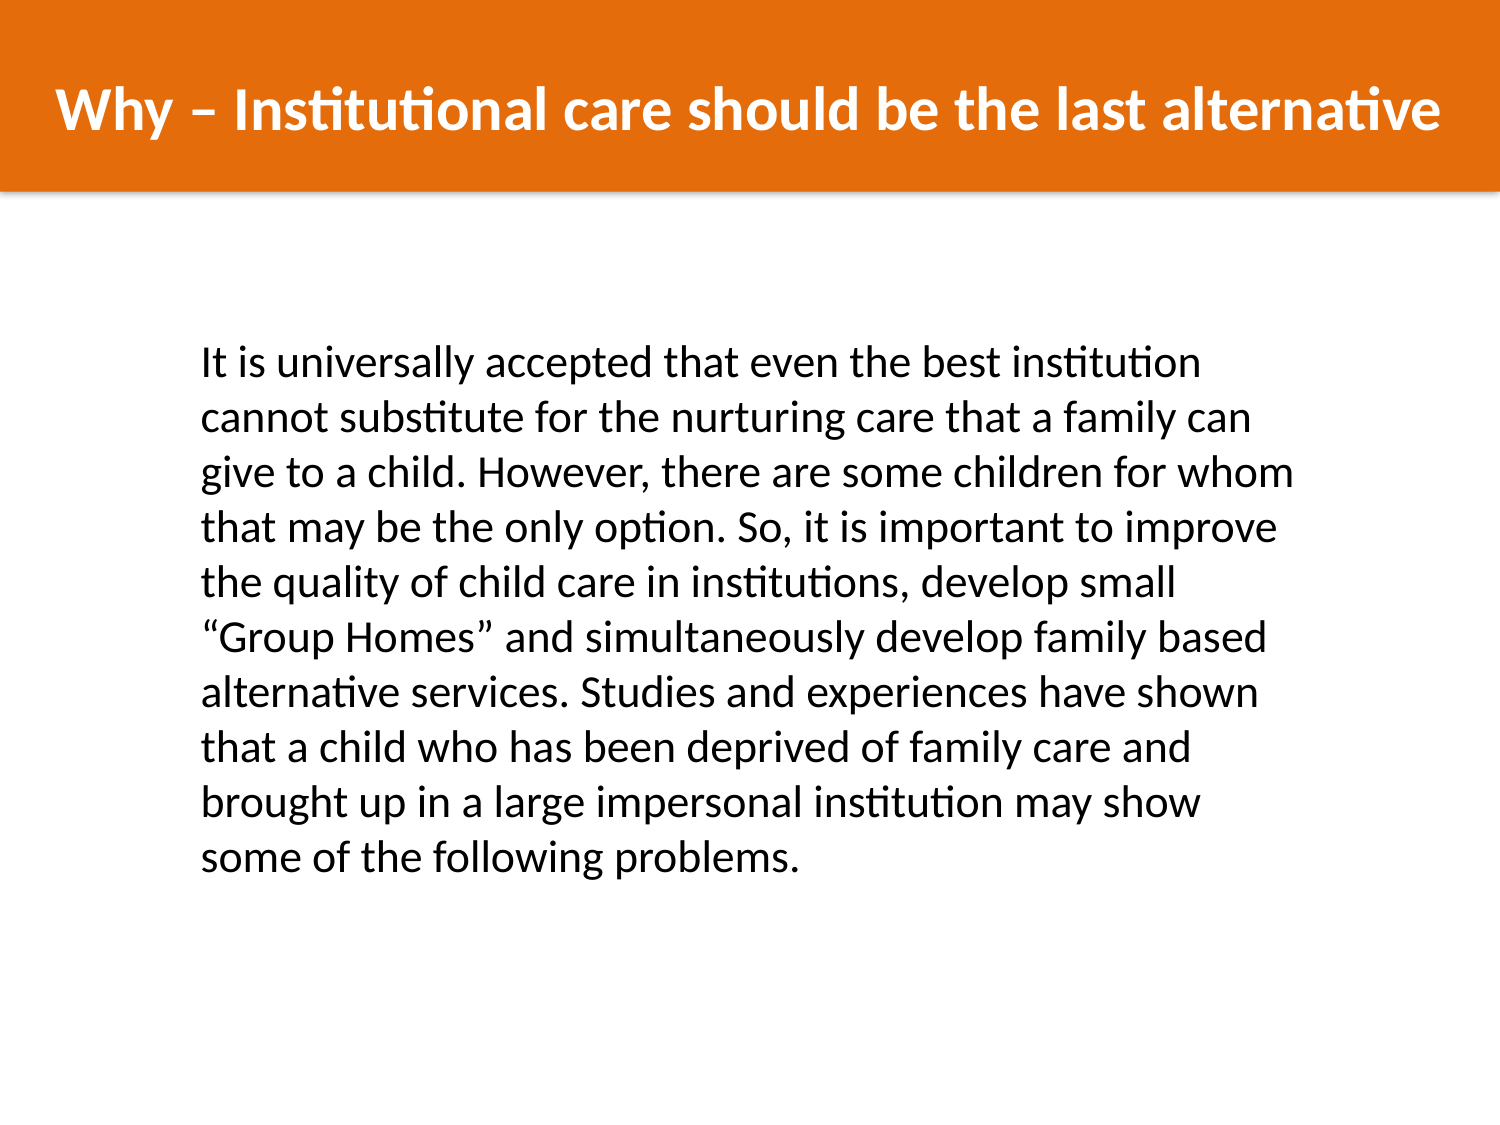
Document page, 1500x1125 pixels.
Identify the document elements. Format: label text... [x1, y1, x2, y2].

text_box It is universally accepted that even the best institution cannot substitute for the nurturing care that a family can give to a child. However, there are some children for whom that may be the only option. So, it is important to improve the quality of child care in institutions, develop small “Group Homes” and simultaneously develop family based alternative services. Studies and experiences have shown that a child who has been deprived of family care and brought up in a large impersonal institution may show some of the following problems. [185, 324, 1315, 890]
text_box Why – Institutional care should be the last alternative [0, 60, 1500, 151]
